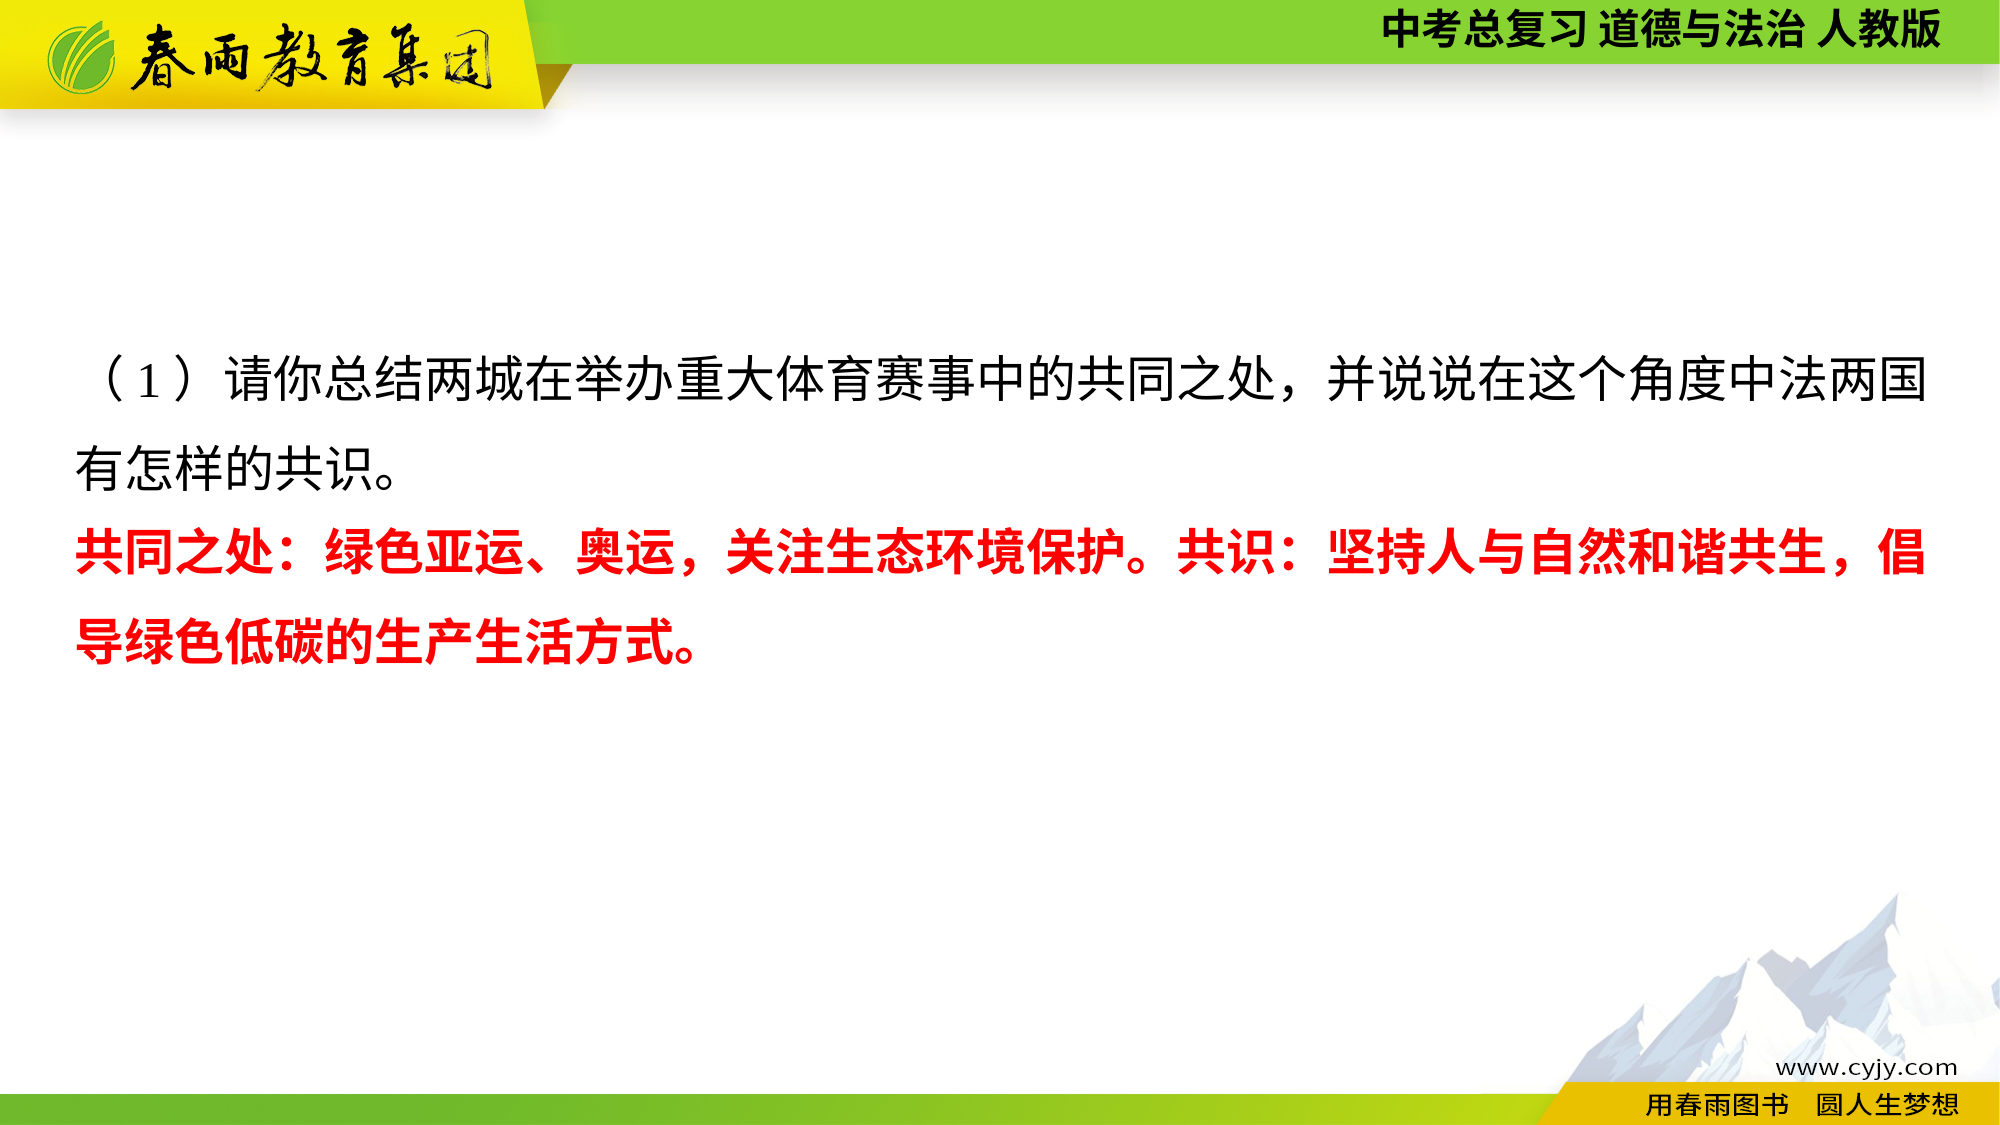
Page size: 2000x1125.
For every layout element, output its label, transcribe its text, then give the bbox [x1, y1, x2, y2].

picture [0, 0, 2000, 1125]
list （1）请你总结两城在举办重大体育赛事中的共同之处，并说说在这个角度中法两国有怎样的共识。 [59, 309, 1944, 483]
text_box 共同之处：绿色亚运、奥运，关注生态环境保护。共识：坚持人与自然和谐共生，倡导绿色低碳的生产生活方式。 [59, 483, 1944, 679]
